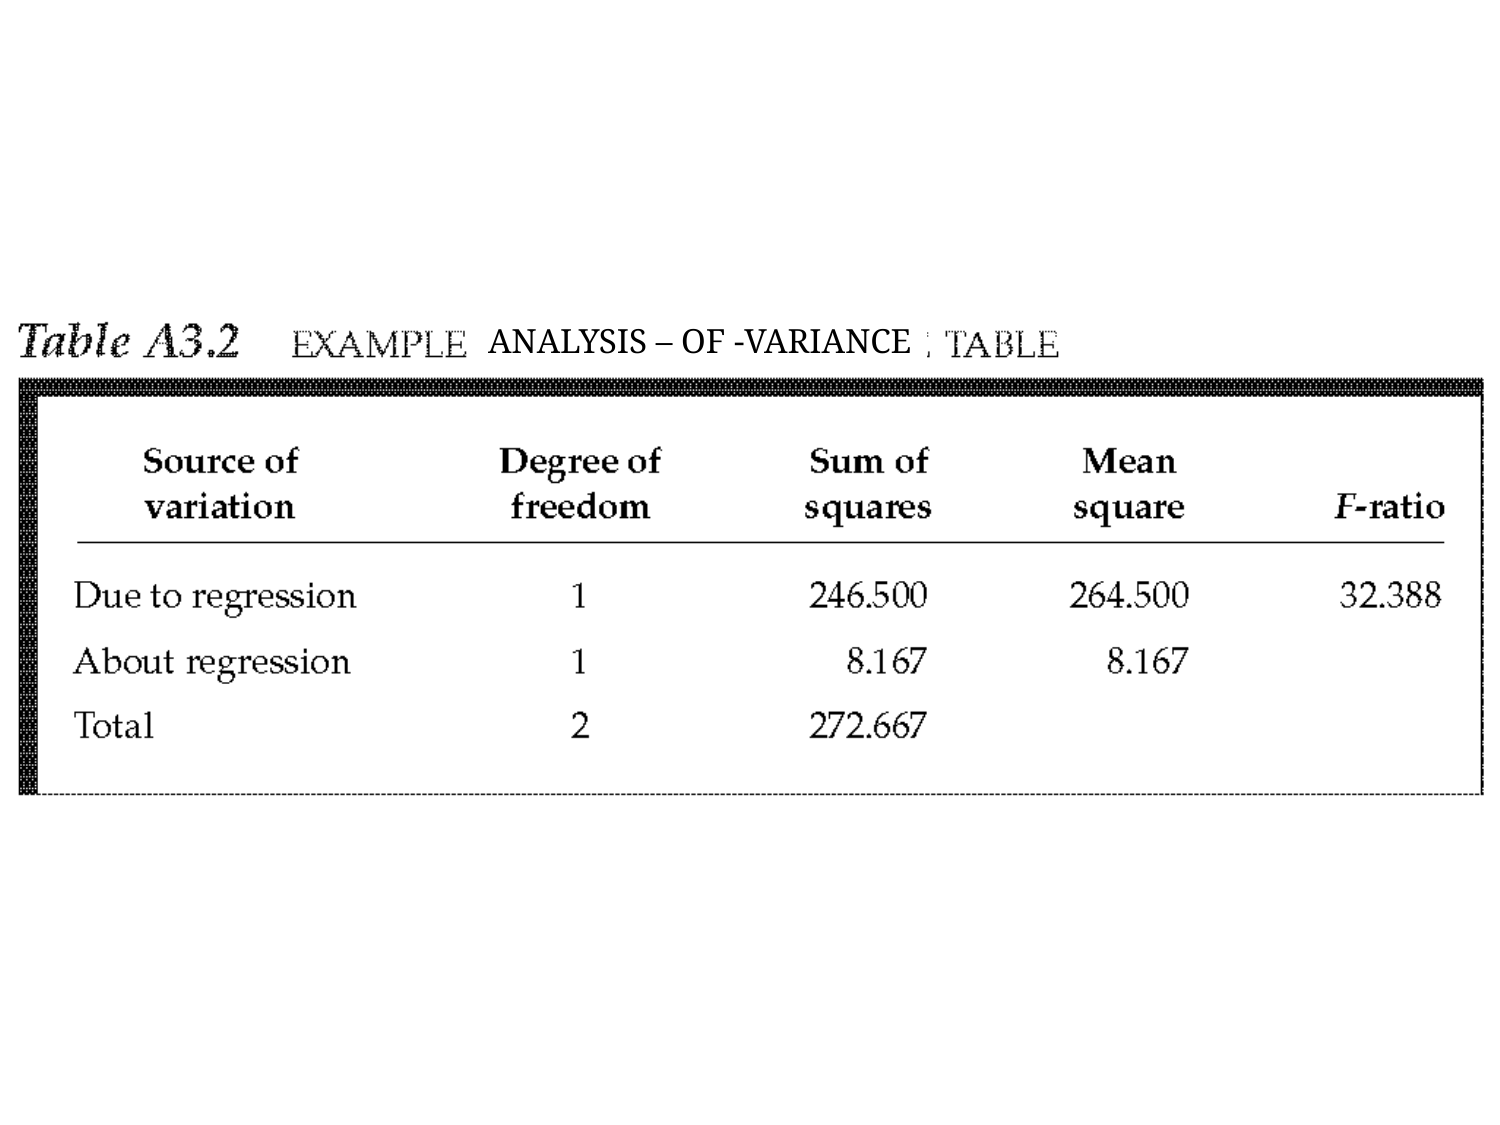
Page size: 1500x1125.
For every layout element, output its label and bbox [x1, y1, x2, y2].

picture [0, 293, 1500, 807]
